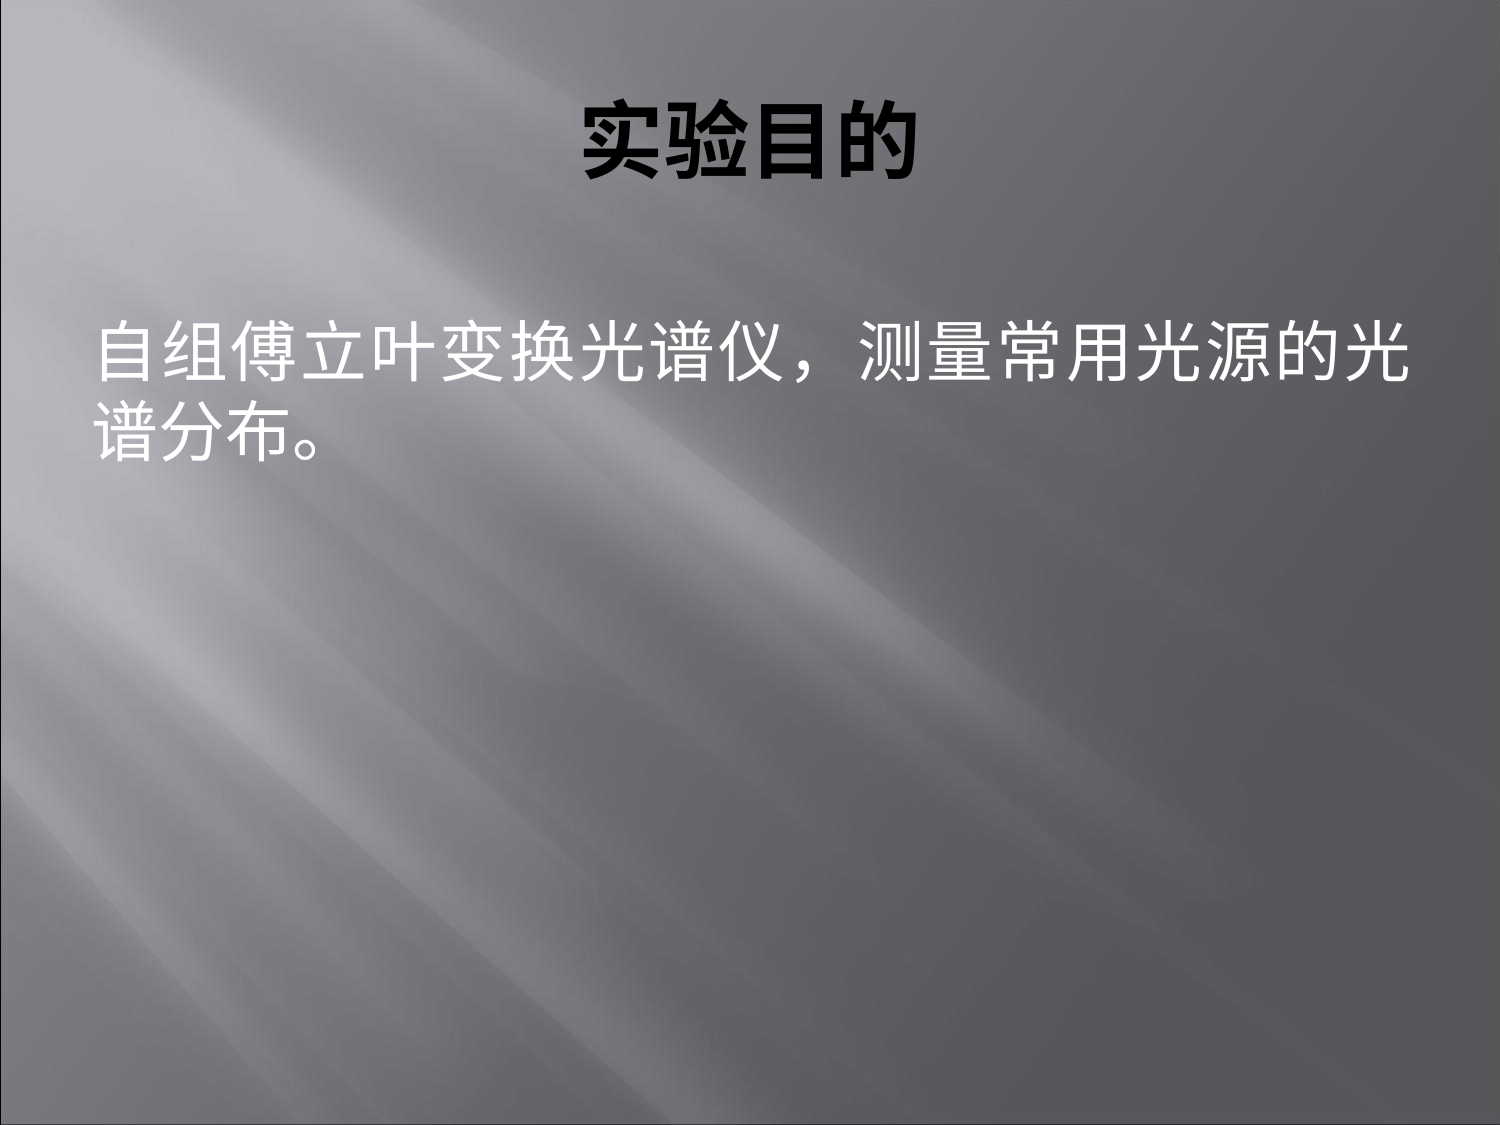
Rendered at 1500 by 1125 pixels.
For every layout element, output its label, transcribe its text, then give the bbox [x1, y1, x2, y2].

list 自组傅立叶变换光谱仪，测量常用光源的光谱分布。 [76, 302, 1427, 693]
title 实验目的 [75, 45, 1425, 233]
picture [0, 0, 1500, 1125]
